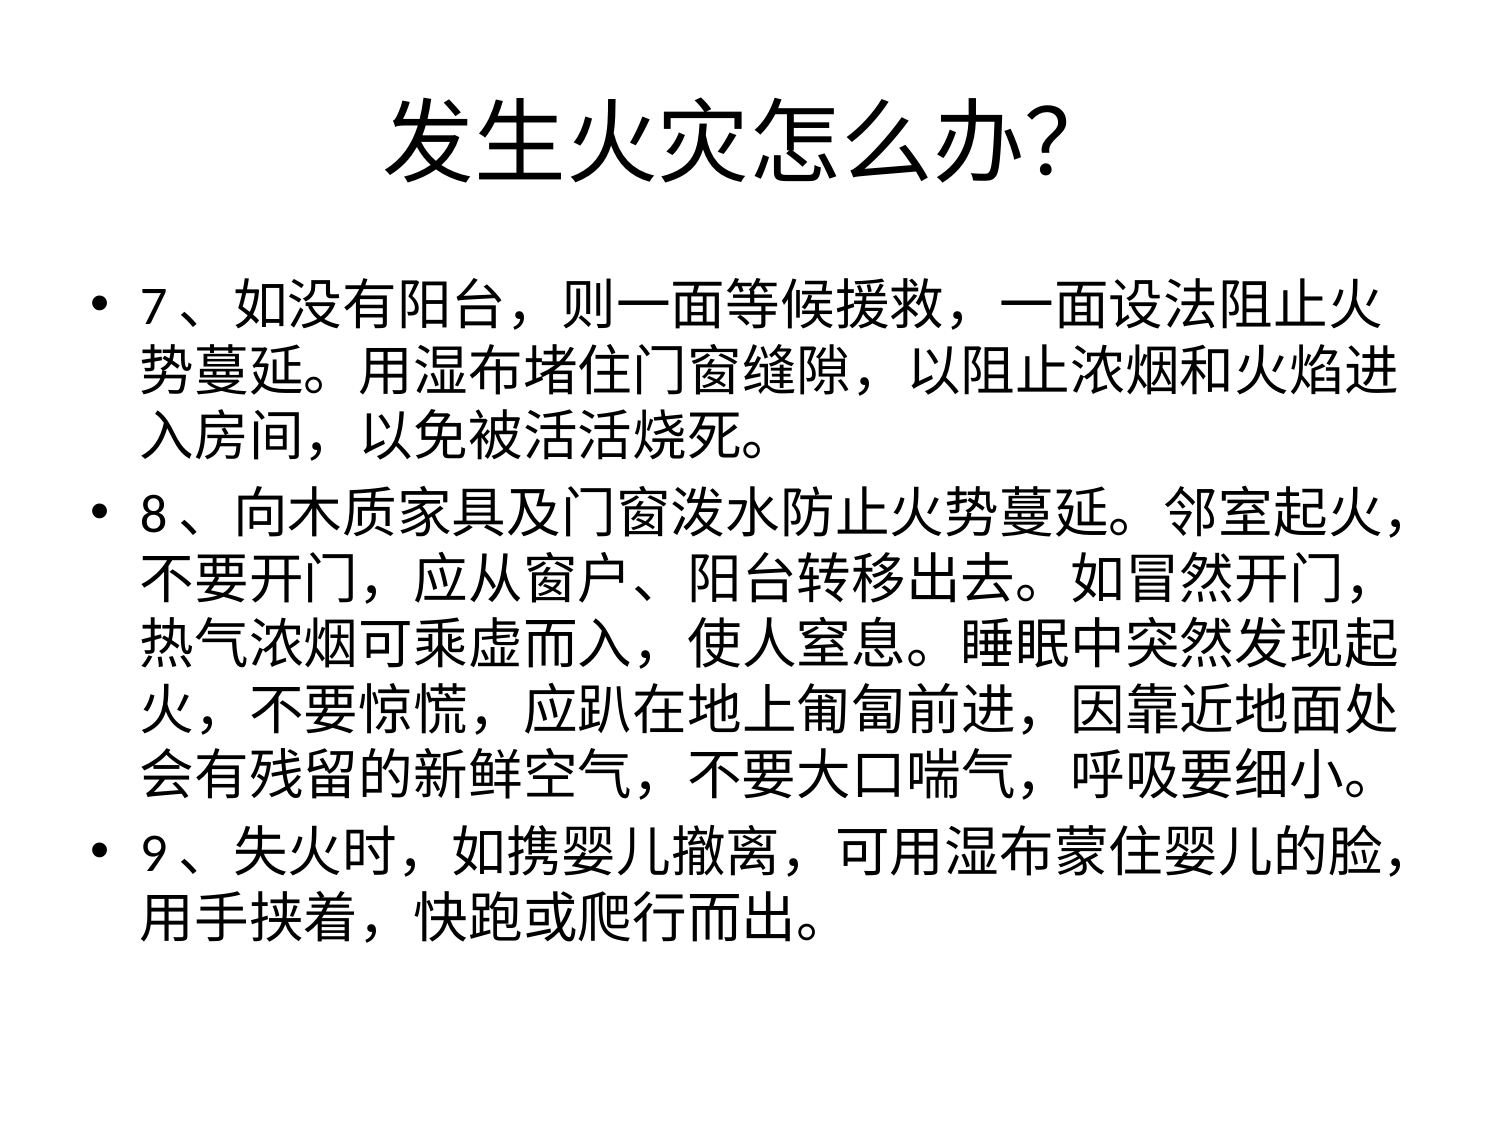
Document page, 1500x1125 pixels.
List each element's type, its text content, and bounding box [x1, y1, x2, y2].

title 发生火灾怎么办？ [75, 45, 1425, 233]
list 7、如没有阳台，则一面等候援救，一面设法阻止火势蔓延。用湿布堵住门窗缝隙，以阻止浓烟和火焰进入房间，以免被活活烧死。 8、向木质家具及门窗泼水防止火势蔓延。邻室起火，不要开门，应从窗户、阳台转移出去。如冒然开门，热气浓烟可乘虚而入，使人窒息。睡眠中突然发现起火，不要惊慌，应趴在地上匍匐前进，因靠近地面处会有残留的新鲜空气，不要大口喘气，呼吸要细小。 9、失火时，如携婴儿撤离，可用湿布蒙住婴儿的脸，用手挟着，快跑或爬行而出。 [75, 262, 1425, 1005]
